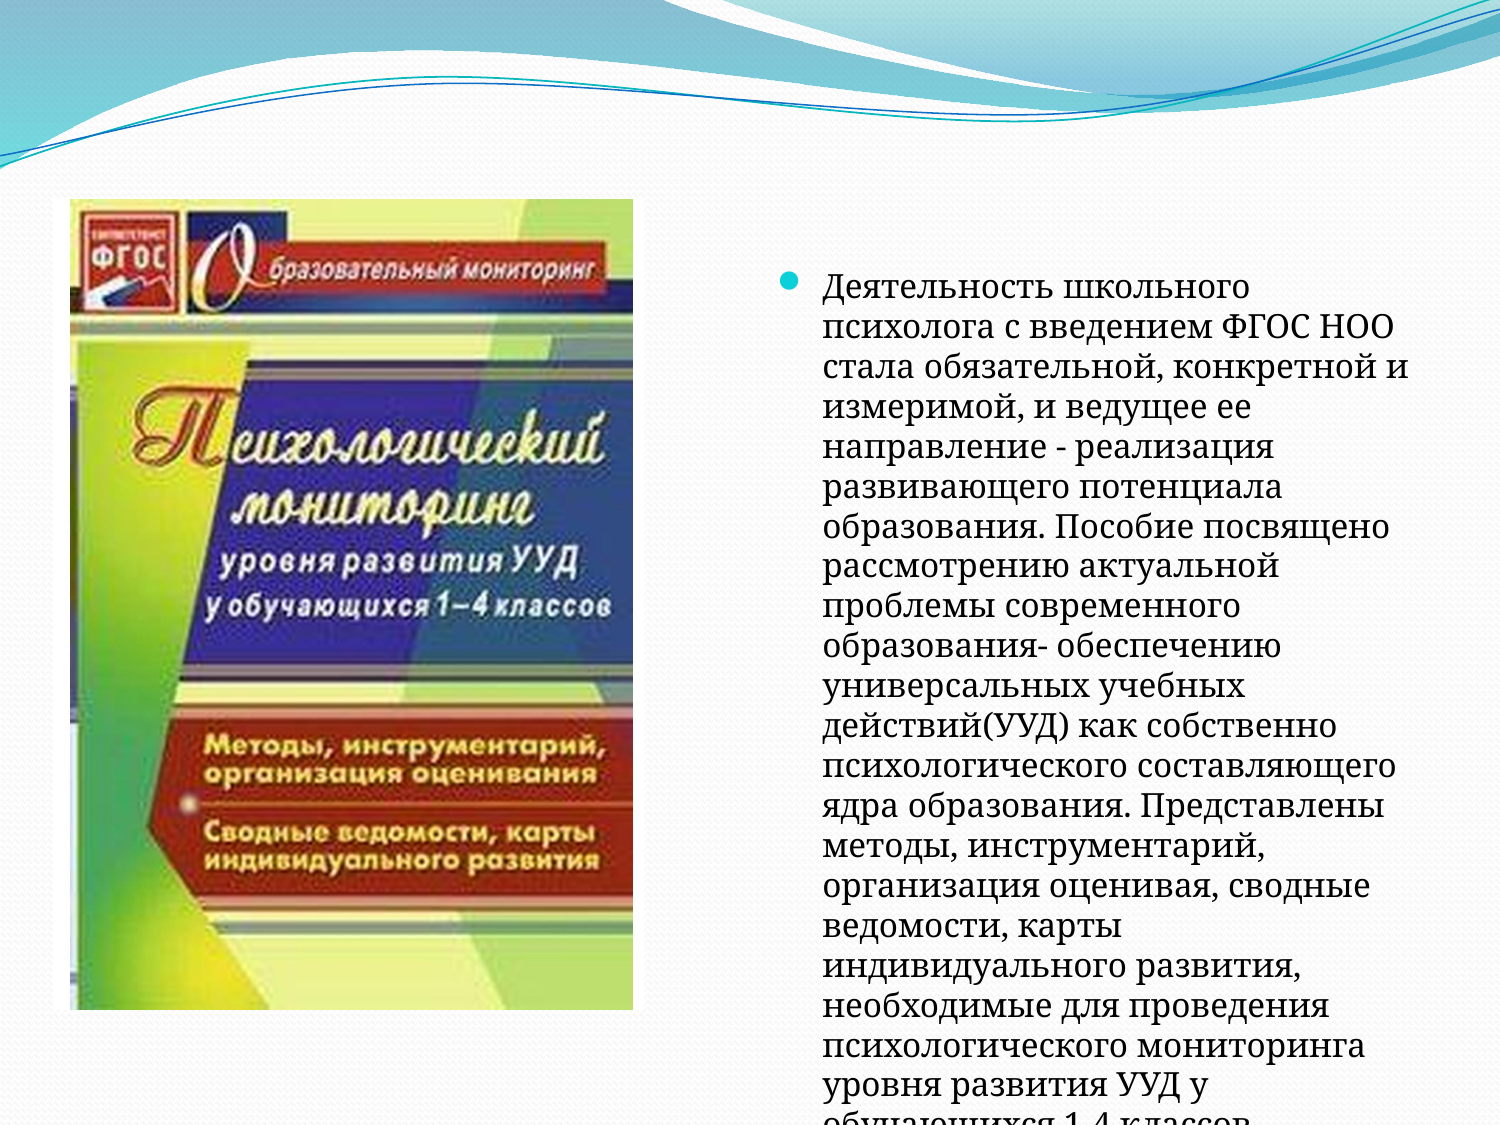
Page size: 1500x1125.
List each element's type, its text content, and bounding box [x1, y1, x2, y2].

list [52, 198, 645, 1011]
list Деятельность школьного психолога с введением ФГОС НОО стала обязательной, конкретной и измеримой, и ведущее ее направление - реализация развивающего потенциала образования. Пособие посвящено рассмотрению актуальной проблемы современного образования- обеспечению универсальных учебных действий(УУД) как собственно психологического составляющего ядра образования. Представлены методы, инструментарий, организация оценивая, сводные ведомости, карты индивидуального развития, необходимые для проведения психологического мониторинга уровня развития УУД у обучающихся 1-4 классов. [762, 257, 1425, 1043]
